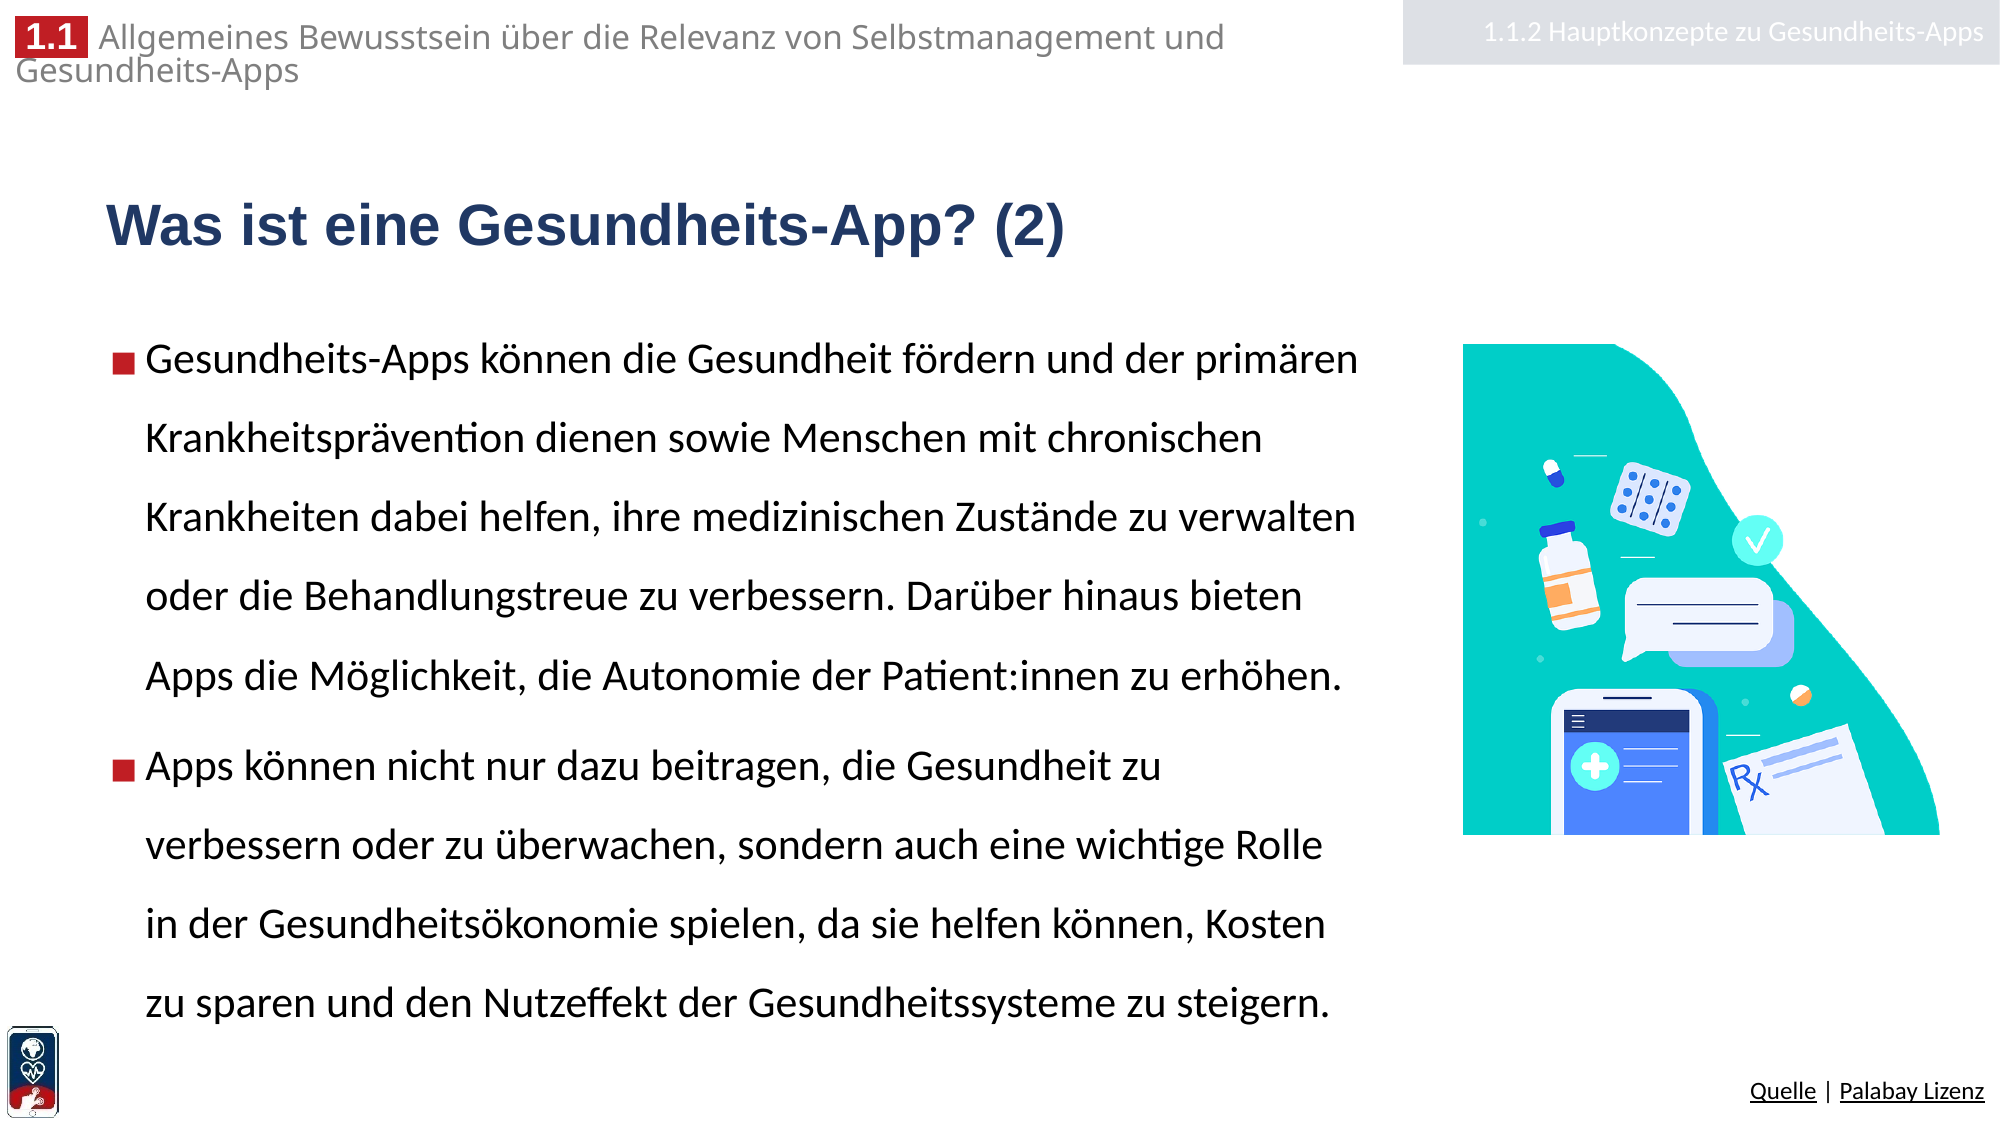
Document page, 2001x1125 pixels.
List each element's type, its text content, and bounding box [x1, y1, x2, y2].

picture [1462, 344, 1940, 835]
list Gesundheits-Apps können die Gesundheit fördern und der primären Krankheitsprävention dienen sowie Menschen mit chronischen Krankheiten dabei helfen, ihre medizinischen Zustände zu verwalten oder die Behandlungstreue zu verbessern. Darüber hinaus bieten Apps die Möglichkeit, die Autonomie der Patient:innen zu erhöhen. Apps können nicht nur dazu beitragen, die Gesundheit zu verbessern oder zu überwachen, sondern auch eine wichtige Rolle in der Gesundheitsökonomie spielen, da sie helfen können, Kosten zu sparen und den Nutzeffekt der Gesundheitssysteme zu steigern. [91, 295, 1383, 1094]
text_box Quelle | Palabay Lizenz [560, 1066, 2000, 1112]
text_box 1.1.2 Hauptkonzepte zu Gesundheits-Apps [1403, 0, 2000, 65]
title Was ist eine Gesundheits-App? (2) [91, 177, 1906, 277]
picture [7, 1026, 59, 1118]
